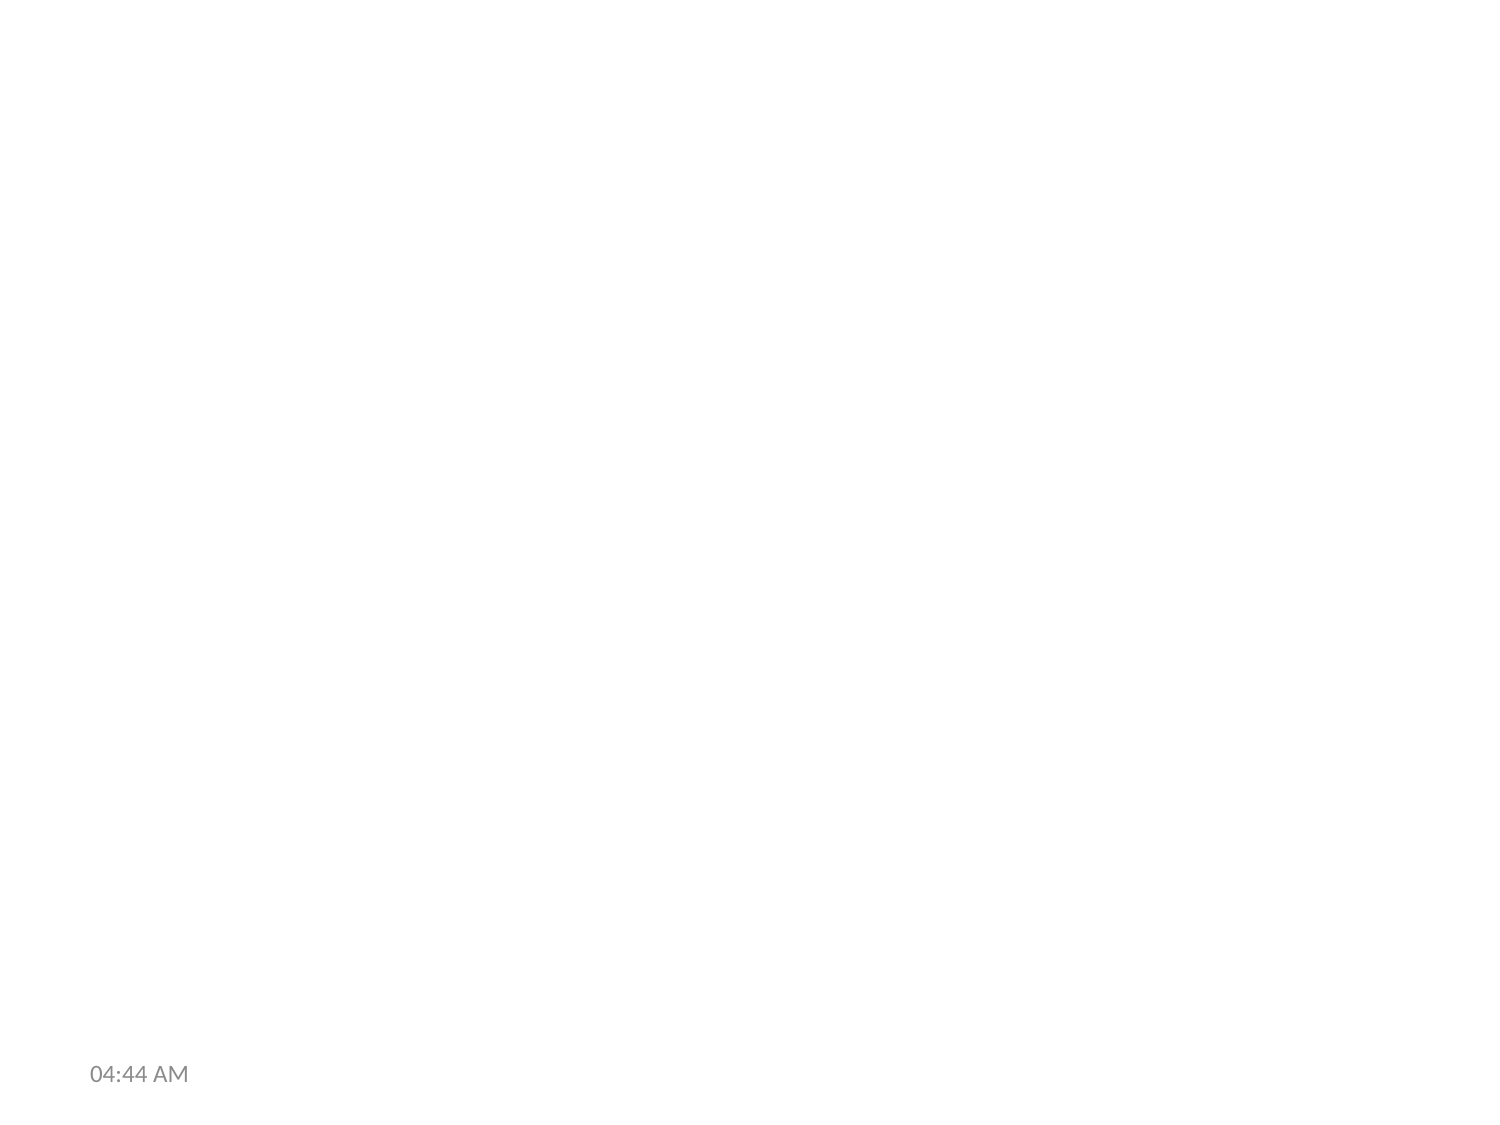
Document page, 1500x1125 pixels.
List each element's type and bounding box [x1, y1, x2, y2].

slide_number [75, 1042, 425, 1103]
